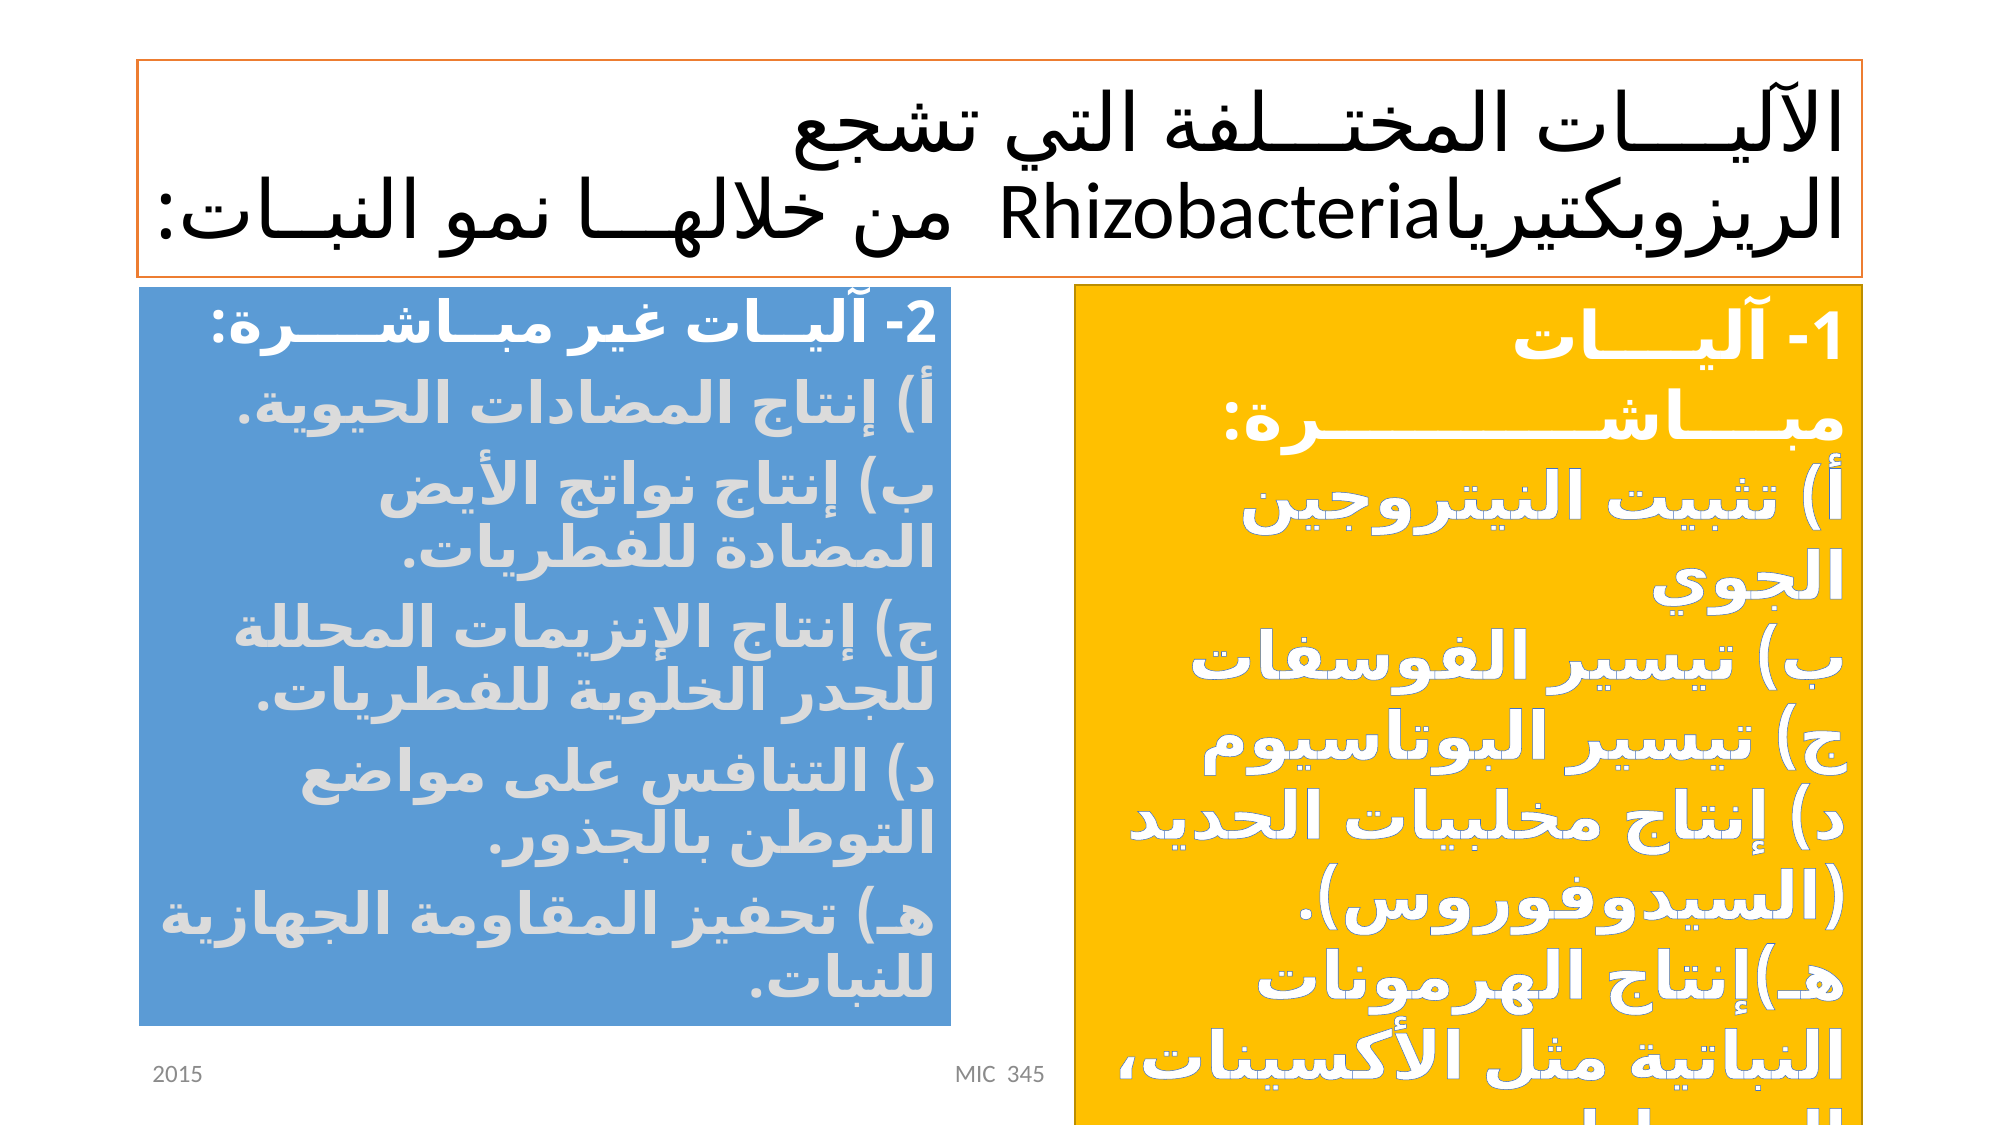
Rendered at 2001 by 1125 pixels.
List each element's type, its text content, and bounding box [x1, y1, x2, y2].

list 2- آليــات غير مبــاشــــرة: أ) إنتاج المضادات الحيوية. ب) إنتاج نواتج الأيض المضادة للفطريات. ج) إنتاج الإنزيمات المحللة للجدر الخلوية للفطريات. د) التنافس على مواضع التوطن بالجذور. هـ) تحفيز المقاومة الجهازية للنبات. [136, 284, 954, 1029]
footer MIC 345 [662, 1042, 1338, 1103]
slide_number 4 [1412, 1042, 1863, 1103]
slide_number 2015 [137, 1042, 588, 1103]
text_box 1- آليــــات مبــــاشــــــــــــرة: أ) تثبيت النيتروجين الجوي ب) تيسير الفوسفات ج) تيسير البوتاسيوم د) إنتاج مخلبيات الحديد (السيدوفوروس). هـ)إنتاج الهرمونات النباتية مثل الأكسينات، الجبريلنات، السيتوتوكسينات. [1074, 284, 1863, 1125]
title الآليــــات المختـــلفة التي تشجع الريزوبكتيرياRhizobacteria من خلالهـــا نمو النبــات: [136, 59, 1863, 278]
